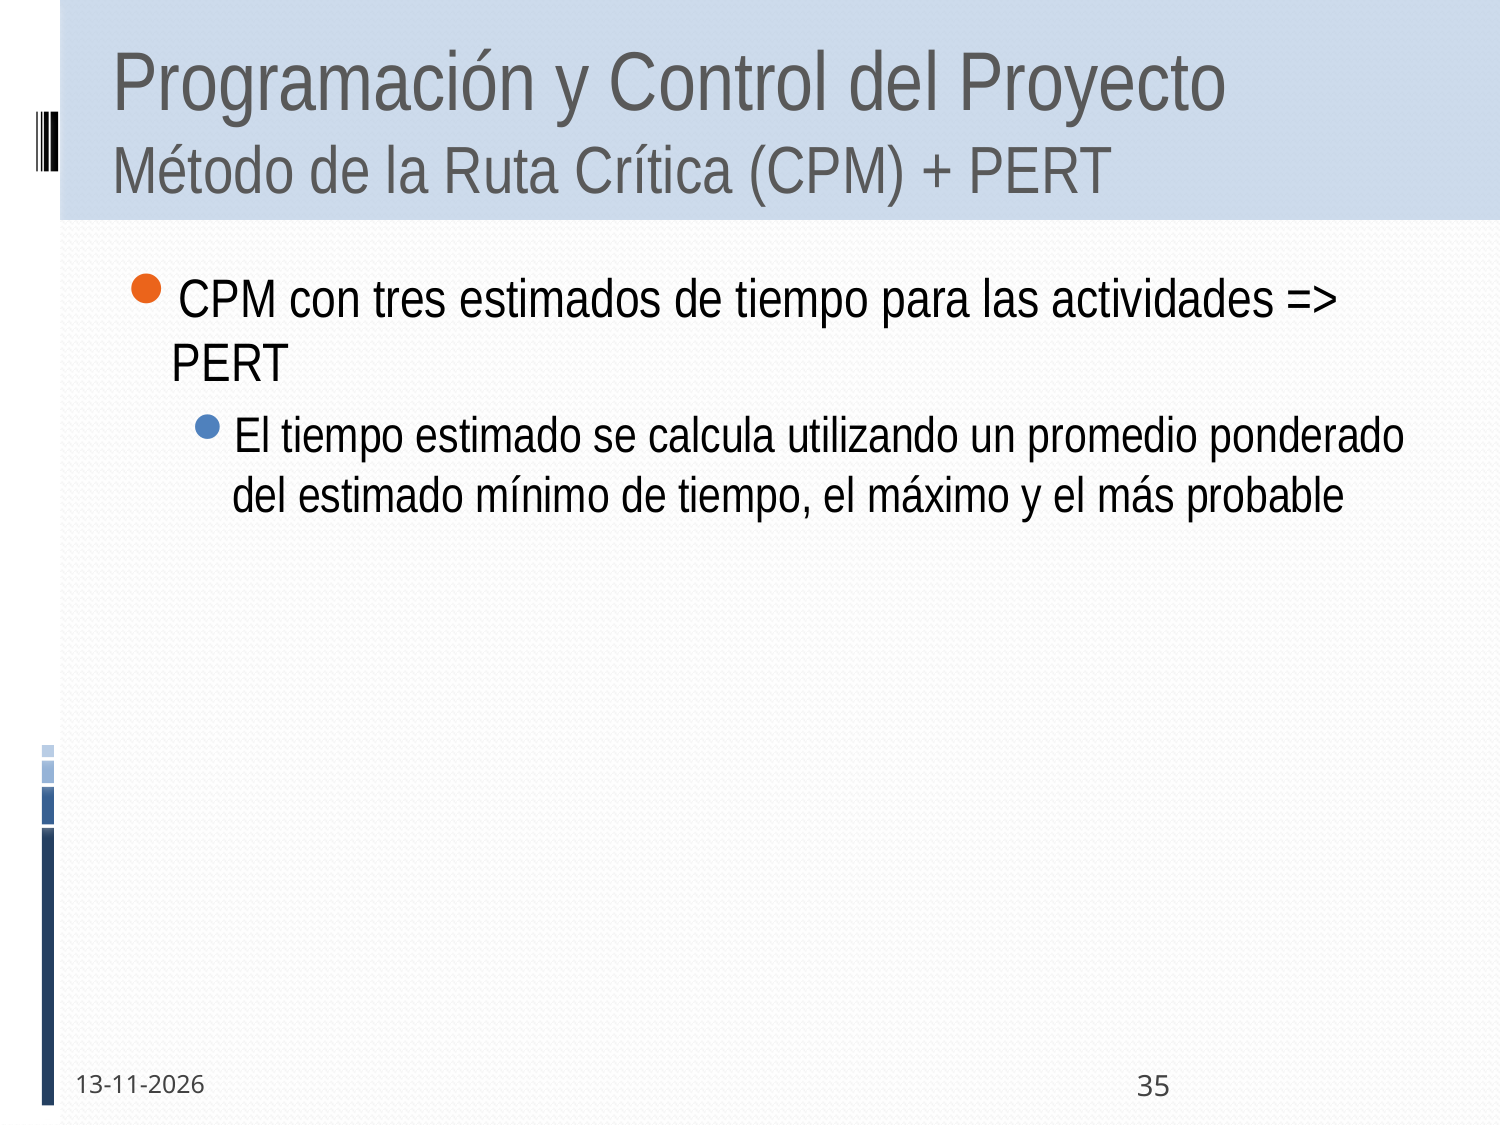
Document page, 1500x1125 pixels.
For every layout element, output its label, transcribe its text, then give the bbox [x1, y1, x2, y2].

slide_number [75, 1042, 243, 1103]
list CPM con tres estimados de tiempo para las actividades => PERT El tiempo estimado se calcula utilizando un promedio ponderado del estimado mínimo de tiempo, el máximo y el más probable [111, 255, 1436, 1038]
slide_number 35 [1045, 1046, 1171, 1107]
title Programación y Control del Proyecto Método de la Ruta Crítica (CPM) + PERT [111, 18, 1436, 207]
